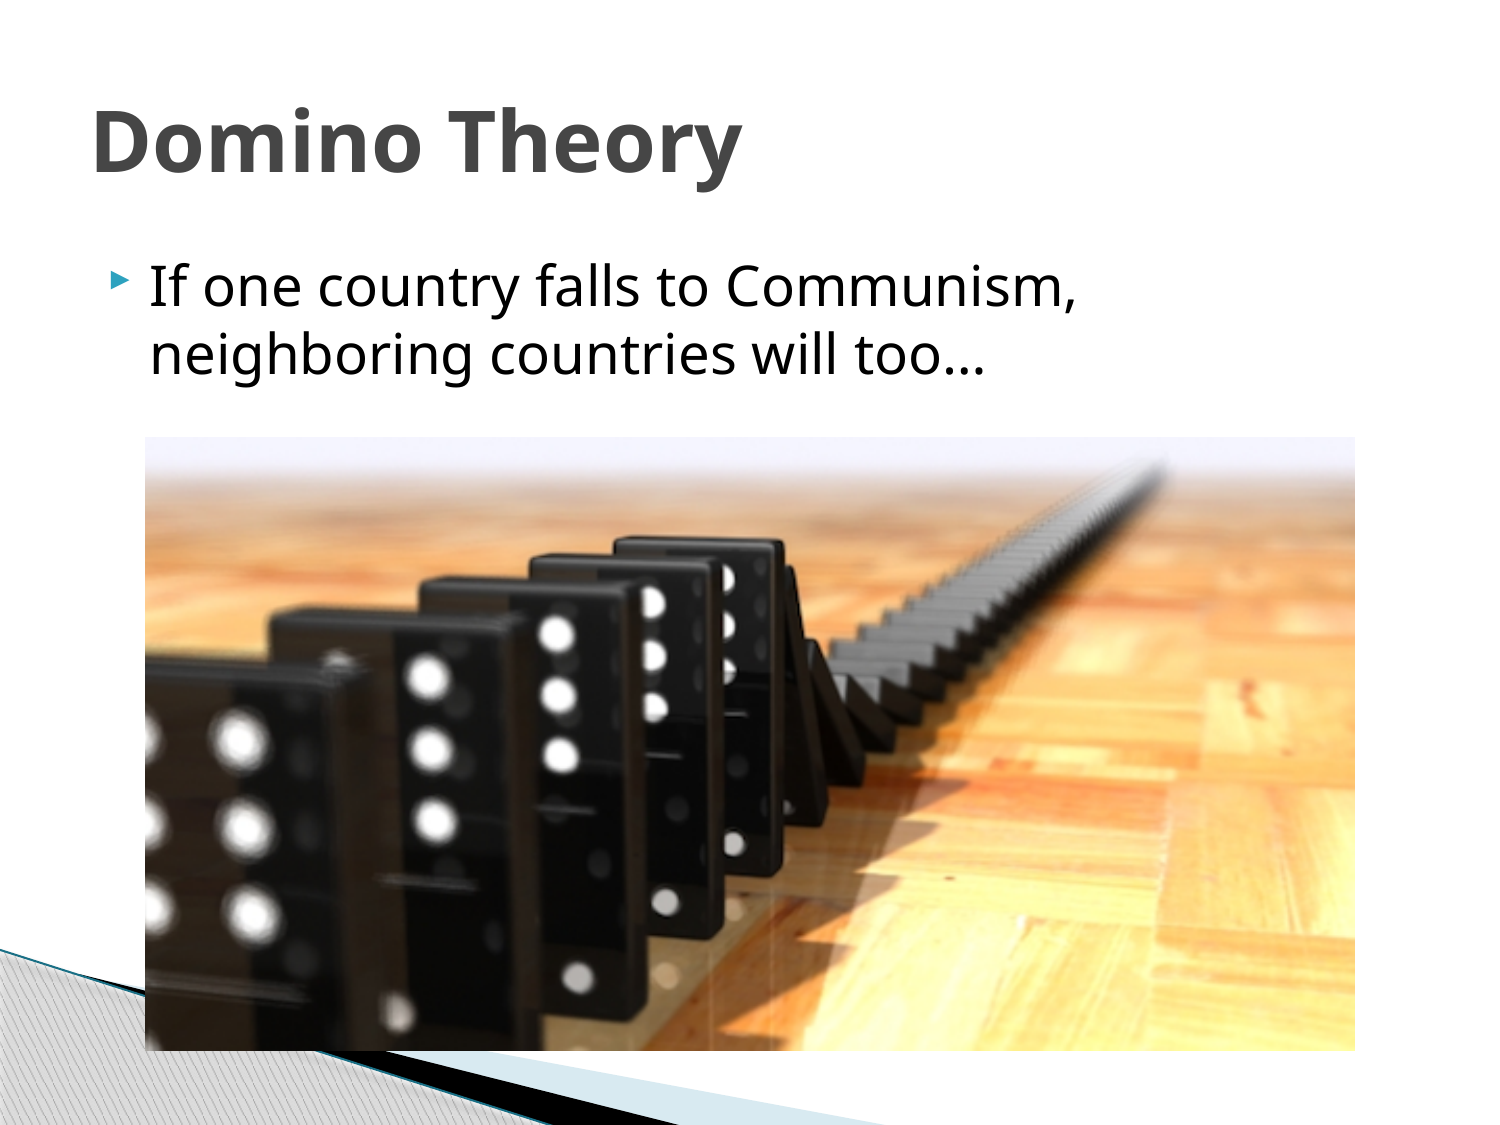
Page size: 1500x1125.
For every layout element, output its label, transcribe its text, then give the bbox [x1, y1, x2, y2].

title Domino Theory [75, 45, 1425, 233]
picture [145, 437, 1355, 1051]
list If one country falls to Communism, neighboring countries will too… [75, 243, 1425, 986]
